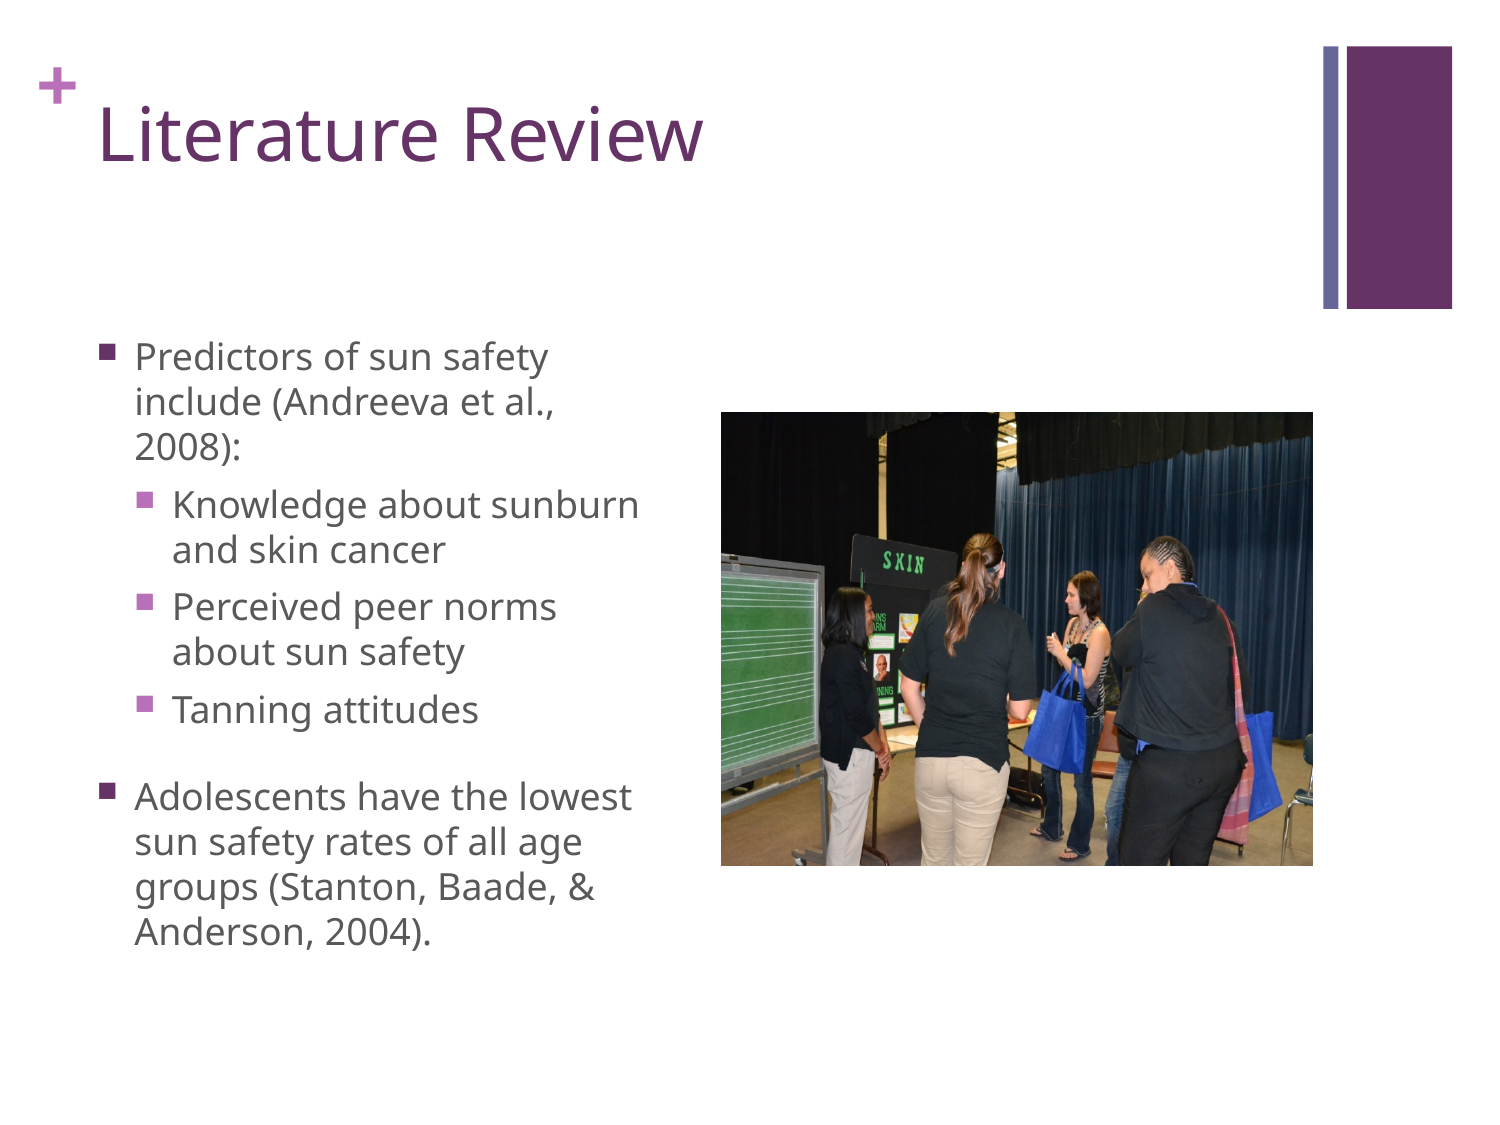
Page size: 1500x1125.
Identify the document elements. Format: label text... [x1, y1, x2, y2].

title Literature Review [81, 79, 1322, 263]
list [721, 411, 1313, 866]
list Predictors of sun safety include (Andreeva et al., 2008): Knowledge about sunburn and skin cancer Perceived peer norms about sun safety Tanning attitudes Adolescents have the lowest sun safety rates of all age groups (Stanton, Baade, & Anderson, 2004). [81, 325, 682, 1005]
